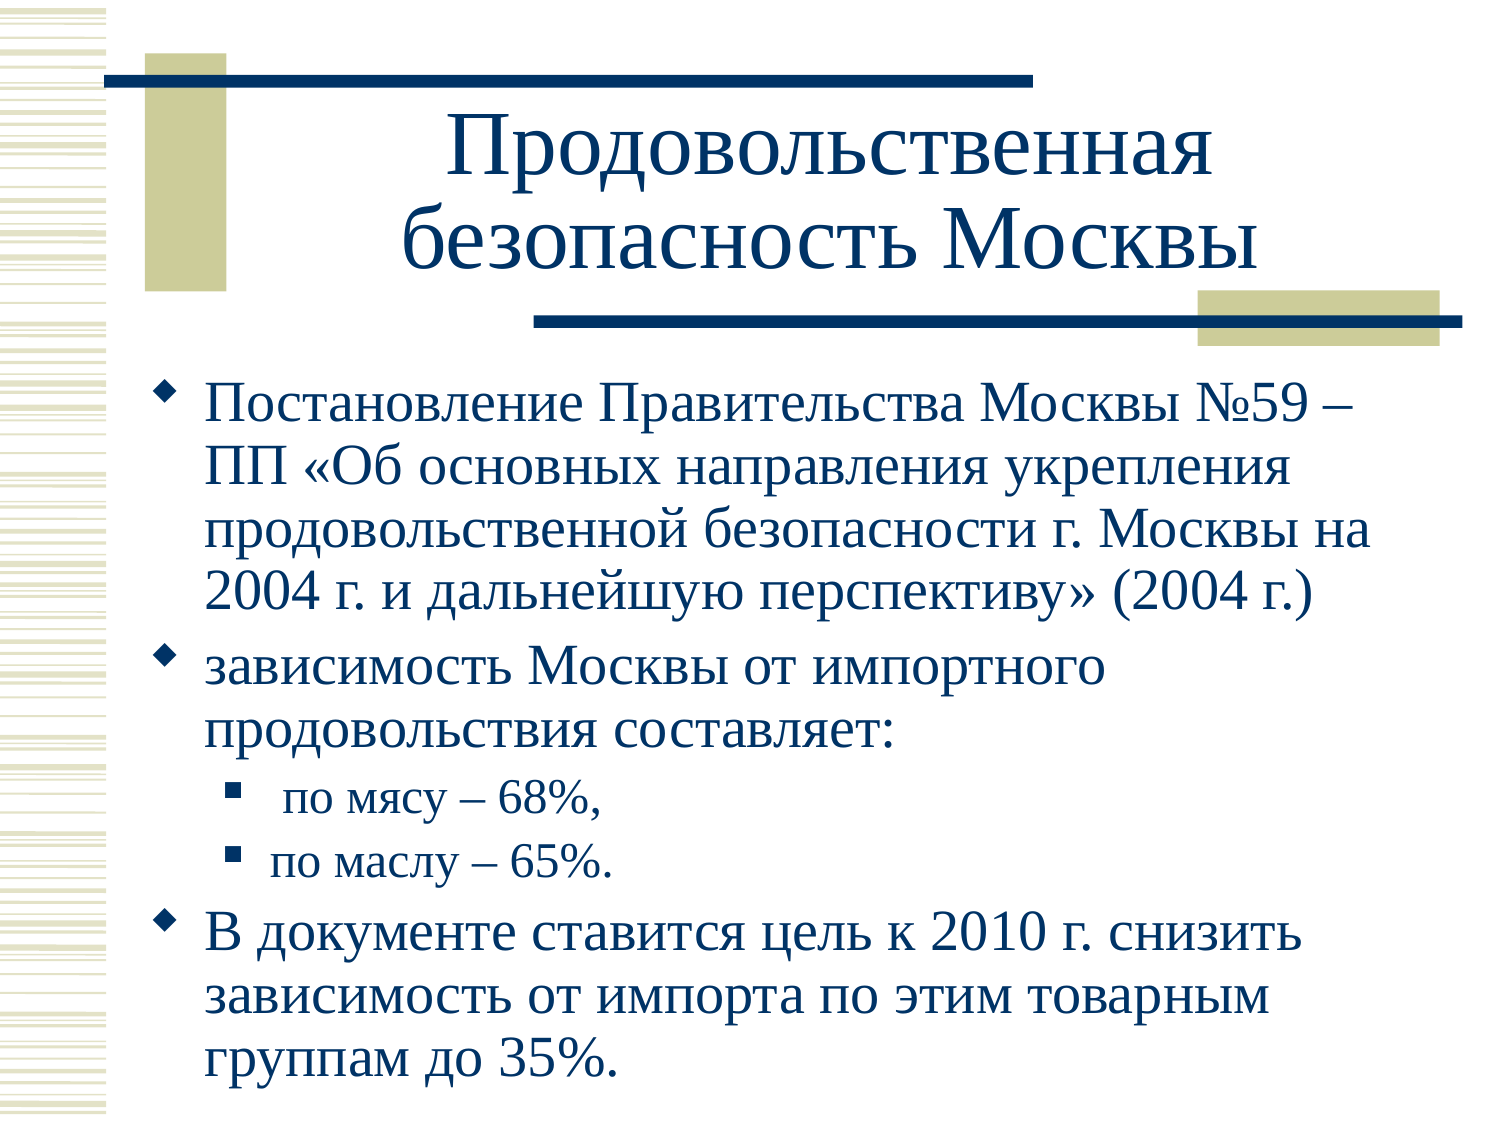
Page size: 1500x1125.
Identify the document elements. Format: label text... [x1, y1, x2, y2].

title Продовольственная безопасность Москвы [225, 99, 1436, 288]
list Постановление Правительства Москвы №59 – ПП «Об основных направления укрепления продовольственной безопасности г. Москвы на 2004 г. и дальнейшую перспективу» (2004 г.) зависимость Москвы от импортного продовольствия составляет: по мясу – 68%, по маслу – 65%. В документе ставится цель к 2010 г. снизить зависимость от импорта по этим товарным группам до 35%. [132, 363, 1439, 1000]
